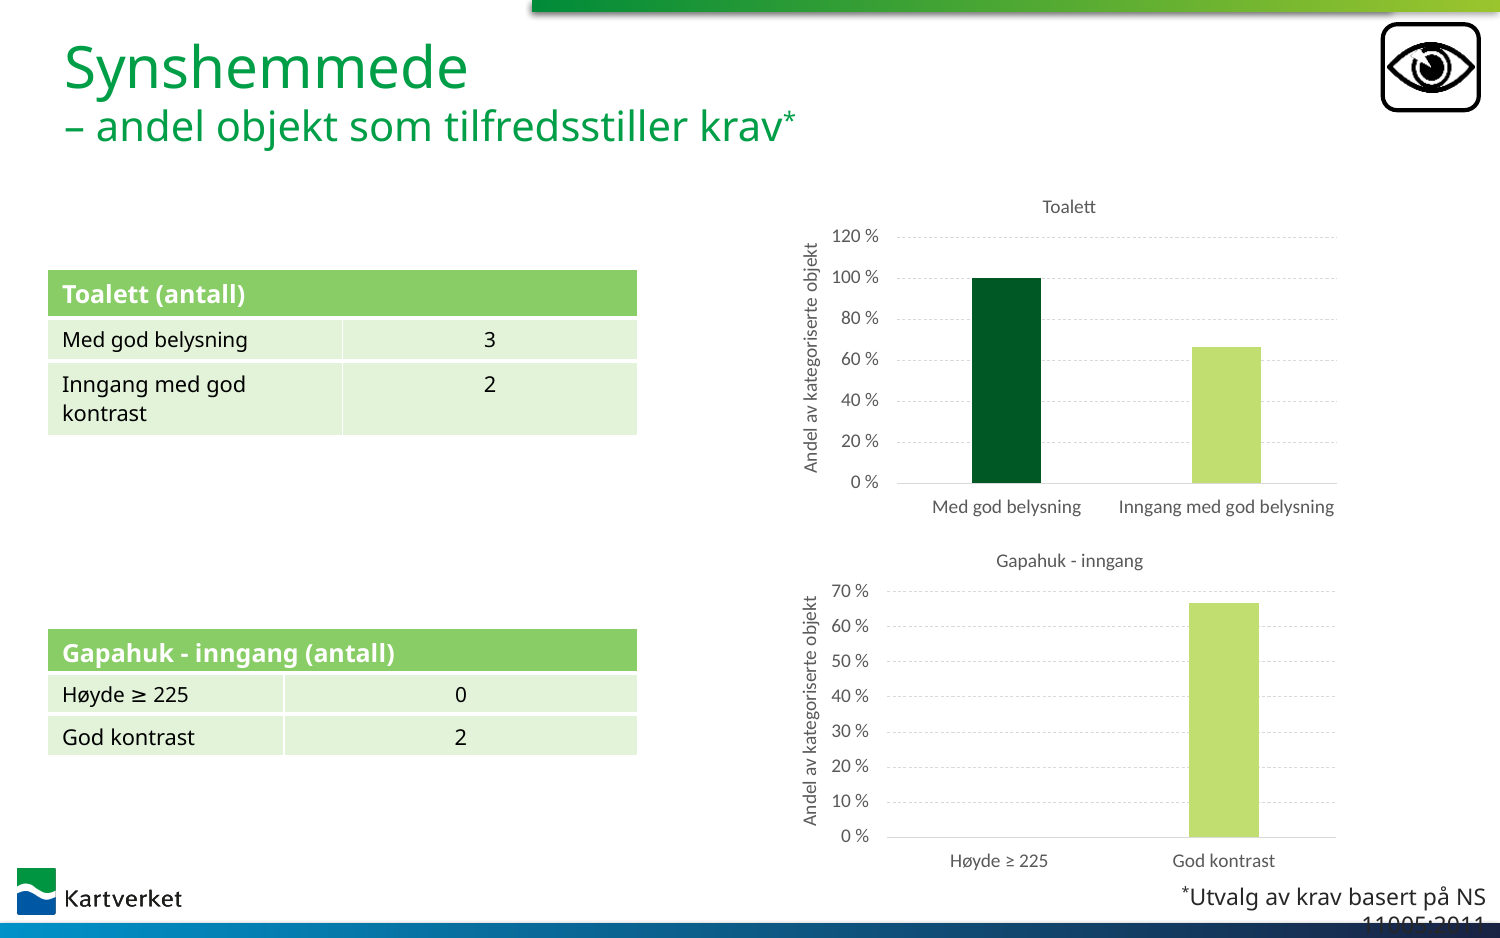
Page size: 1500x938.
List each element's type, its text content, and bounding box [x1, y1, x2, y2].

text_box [1382, 24, 1480, 111]
text_box *Utvalg av krav basert på NS 11005:2011 [1068, 873, 1500, 938]
table_cell Høyde ≥ 225 [48, 675, 283, 712]
table_cell 2 [343, 363, 637, 435]
table_cell 2 [285, 716, 637, 755]
table_cell 3 [343, 320, 637, 359]
table_cell 0 [285, 675, 637, 712]
text_box Synshemmede – andel objekt som tilfredsstiller krav* [49, 24, 1431, 158]
table_header Gapahuk - inngang (antall) [48, 629, 637, 671]
table_cell God kontrast [48, 716, 283, 755]
table_cell Inngang med god kontrast [48, 363, 342, 435]
picture [791, 541, 1348, 880]
table_header Toalett (antall) [48, 270, 637, 316]
picture [791, 187, 1348, 526]
table_cell Med god belysning [48, 320, 342, 359]
